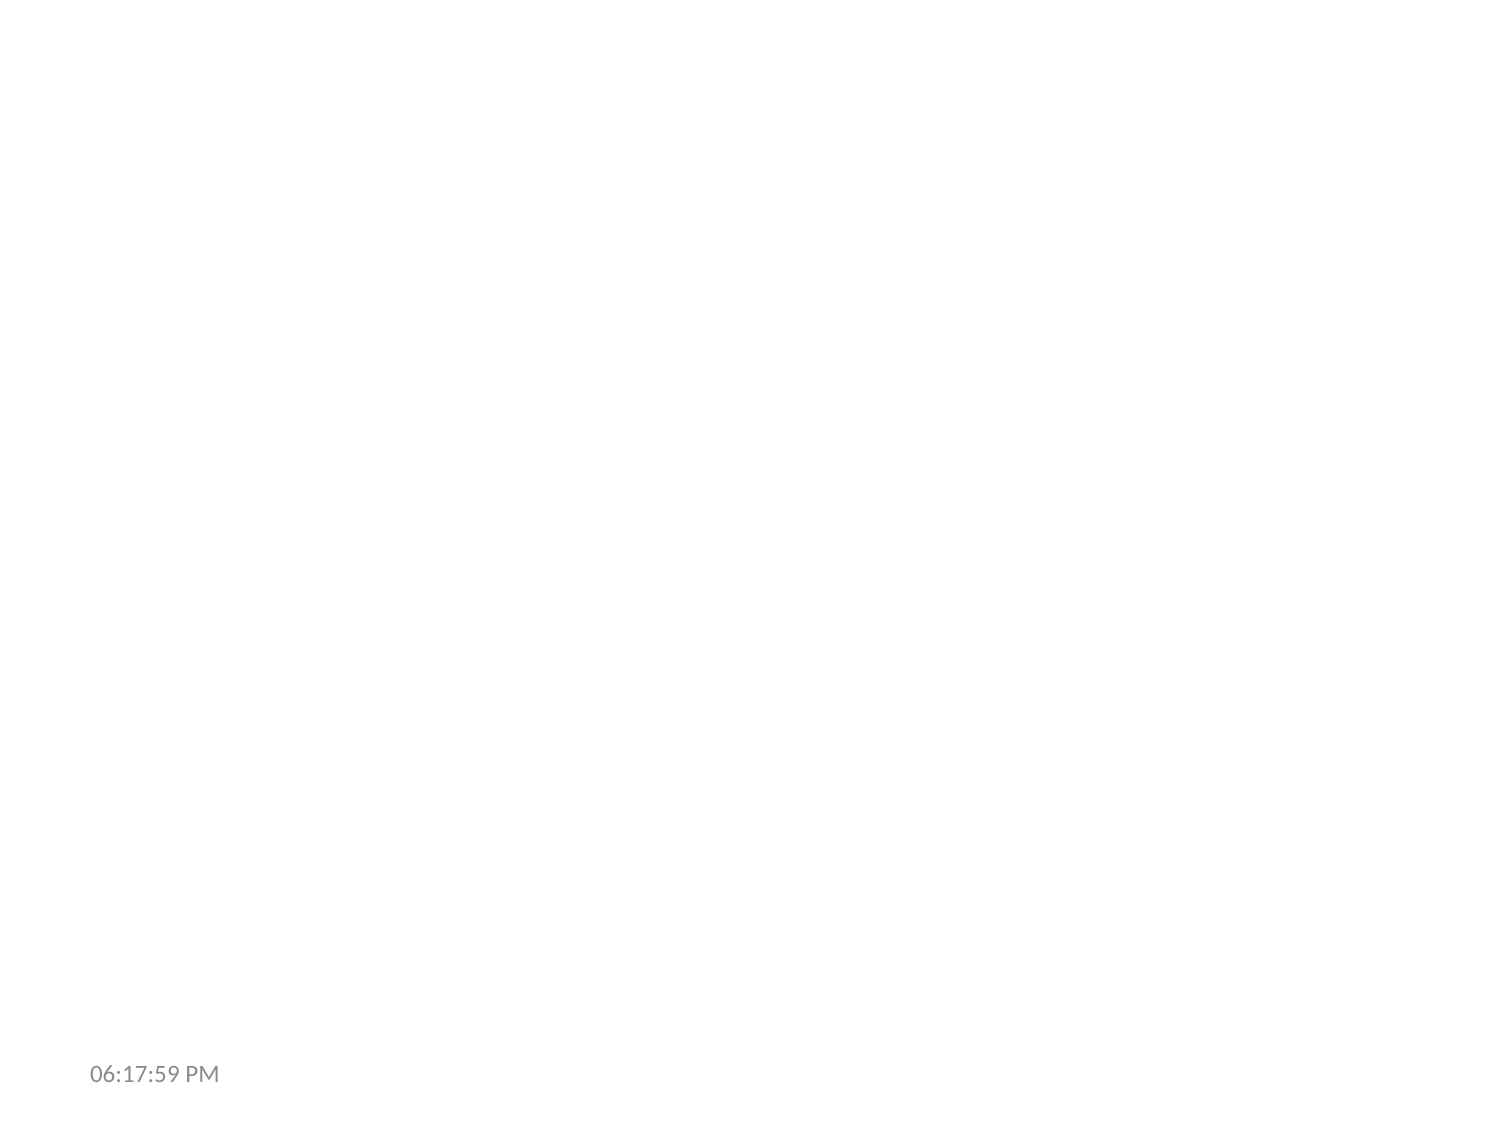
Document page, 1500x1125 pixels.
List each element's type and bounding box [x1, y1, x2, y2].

slide_number [75, 1042, 425, 1103]
